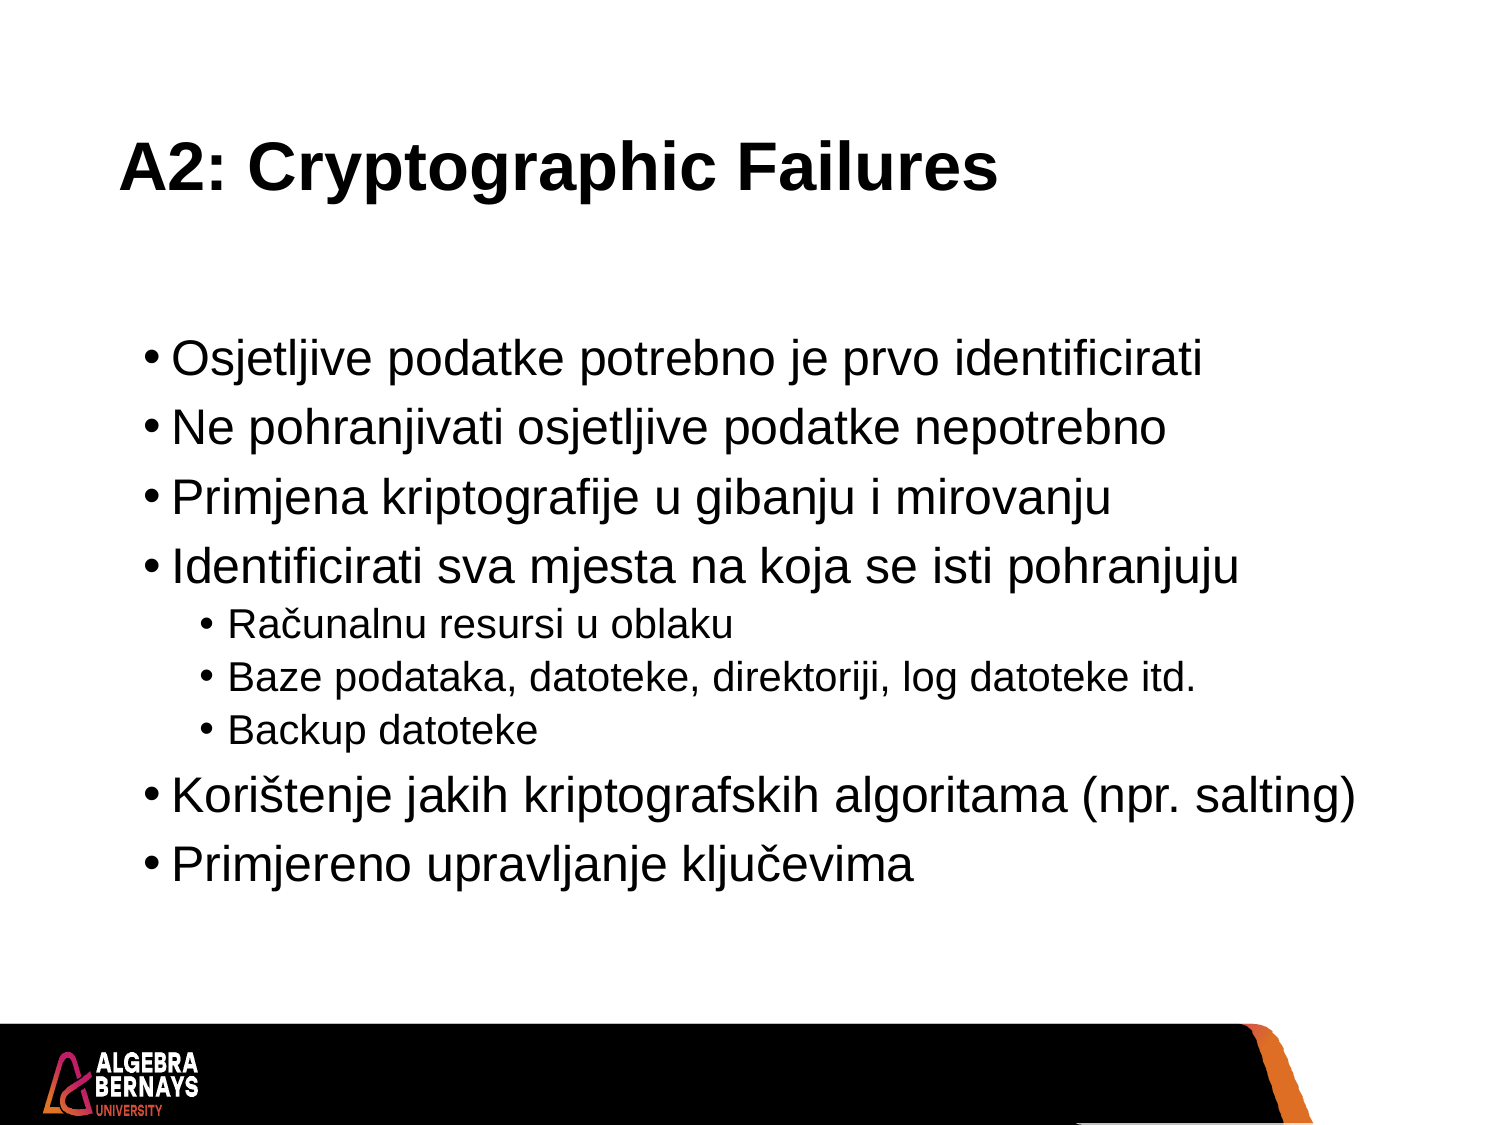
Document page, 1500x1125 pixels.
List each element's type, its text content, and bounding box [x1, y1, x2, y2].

title A2: Cryptographic Failures [103, 59, 1397, 278]
text_box Osjetljive podatke potrebno je prvo identificirati Ne pohranjivati osjetljive podatke nepotrebno Primjena kriptografije u gibanju i mirovanju Identificirati sva mjesta na koja se isti pohranjuju Računalnu resursi u oblaku Baze podataka, datoteke, direktoriji, log datoteke itd. Backup datoteke Korištenje jakih kriptografskih algoritama (npr. salting) Primjereno upravljanje ključevima [128, 324, 1422, 1039]
picture [0, 1023, 1468, 1125]
